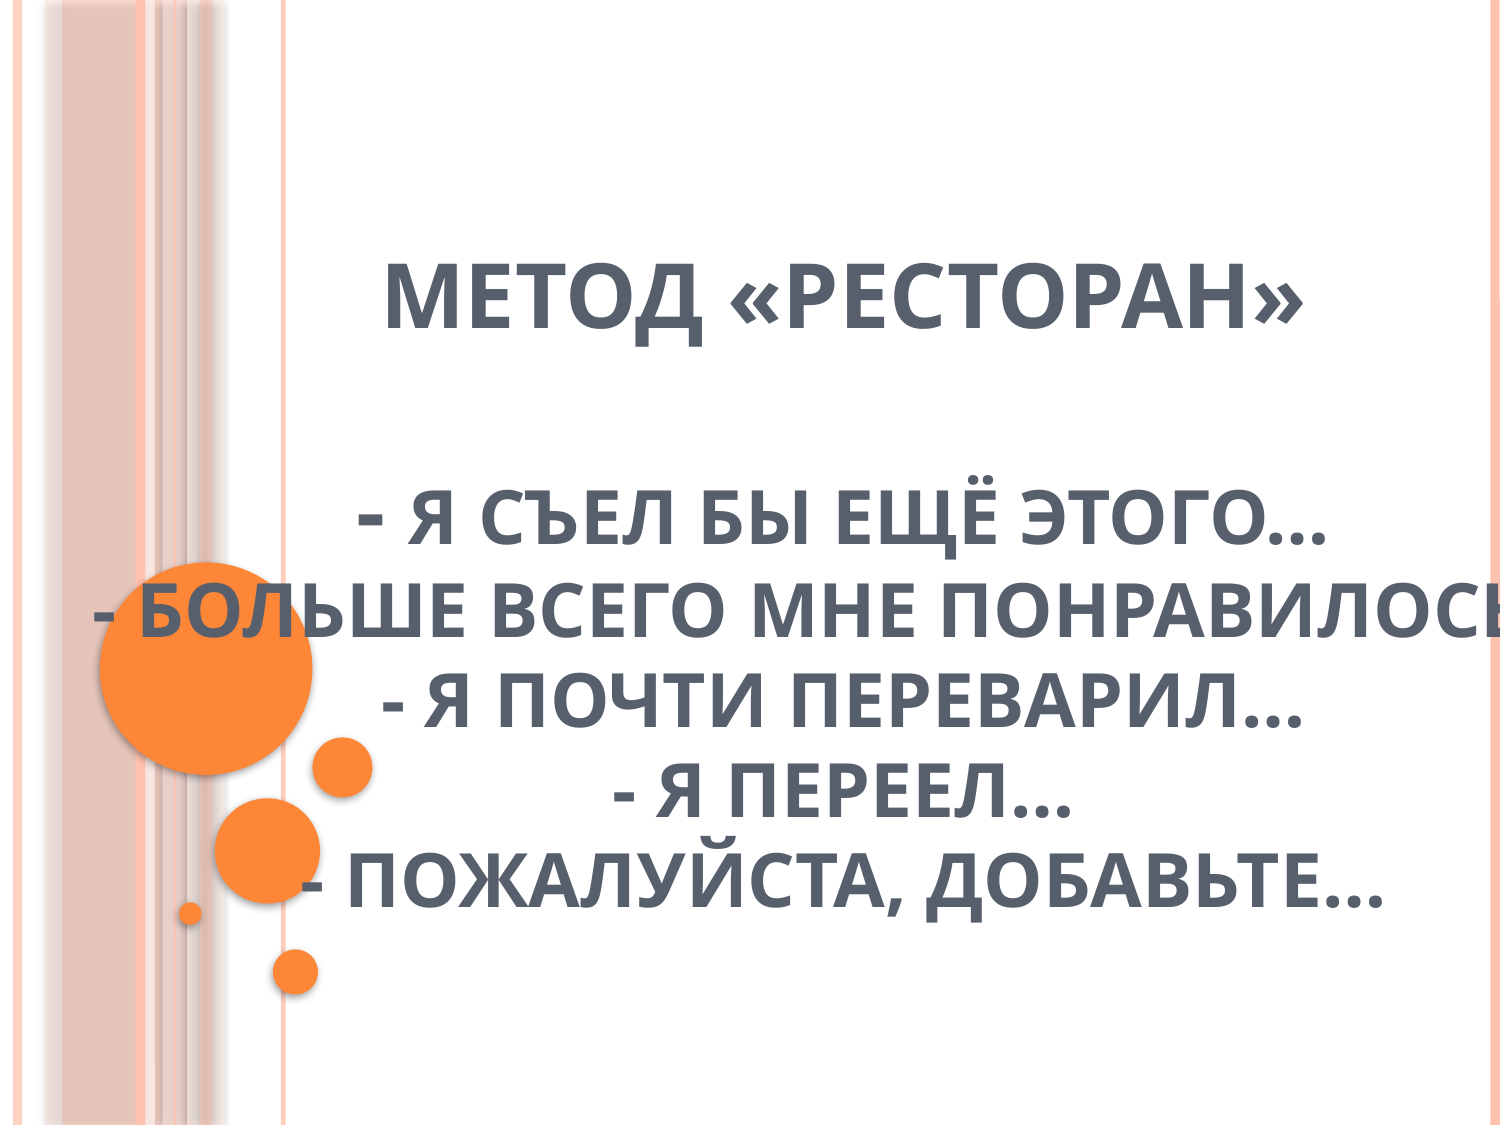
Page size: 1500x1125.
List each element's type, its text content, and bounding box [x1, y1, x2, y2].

title Метод «Ресторан» - Я съел бы ещё этого… - Больше всего мне понравилось… - Я почти переварил… - Я переел… - Пожалуйста, добавьте… [75, 24, 1500, 1038]
